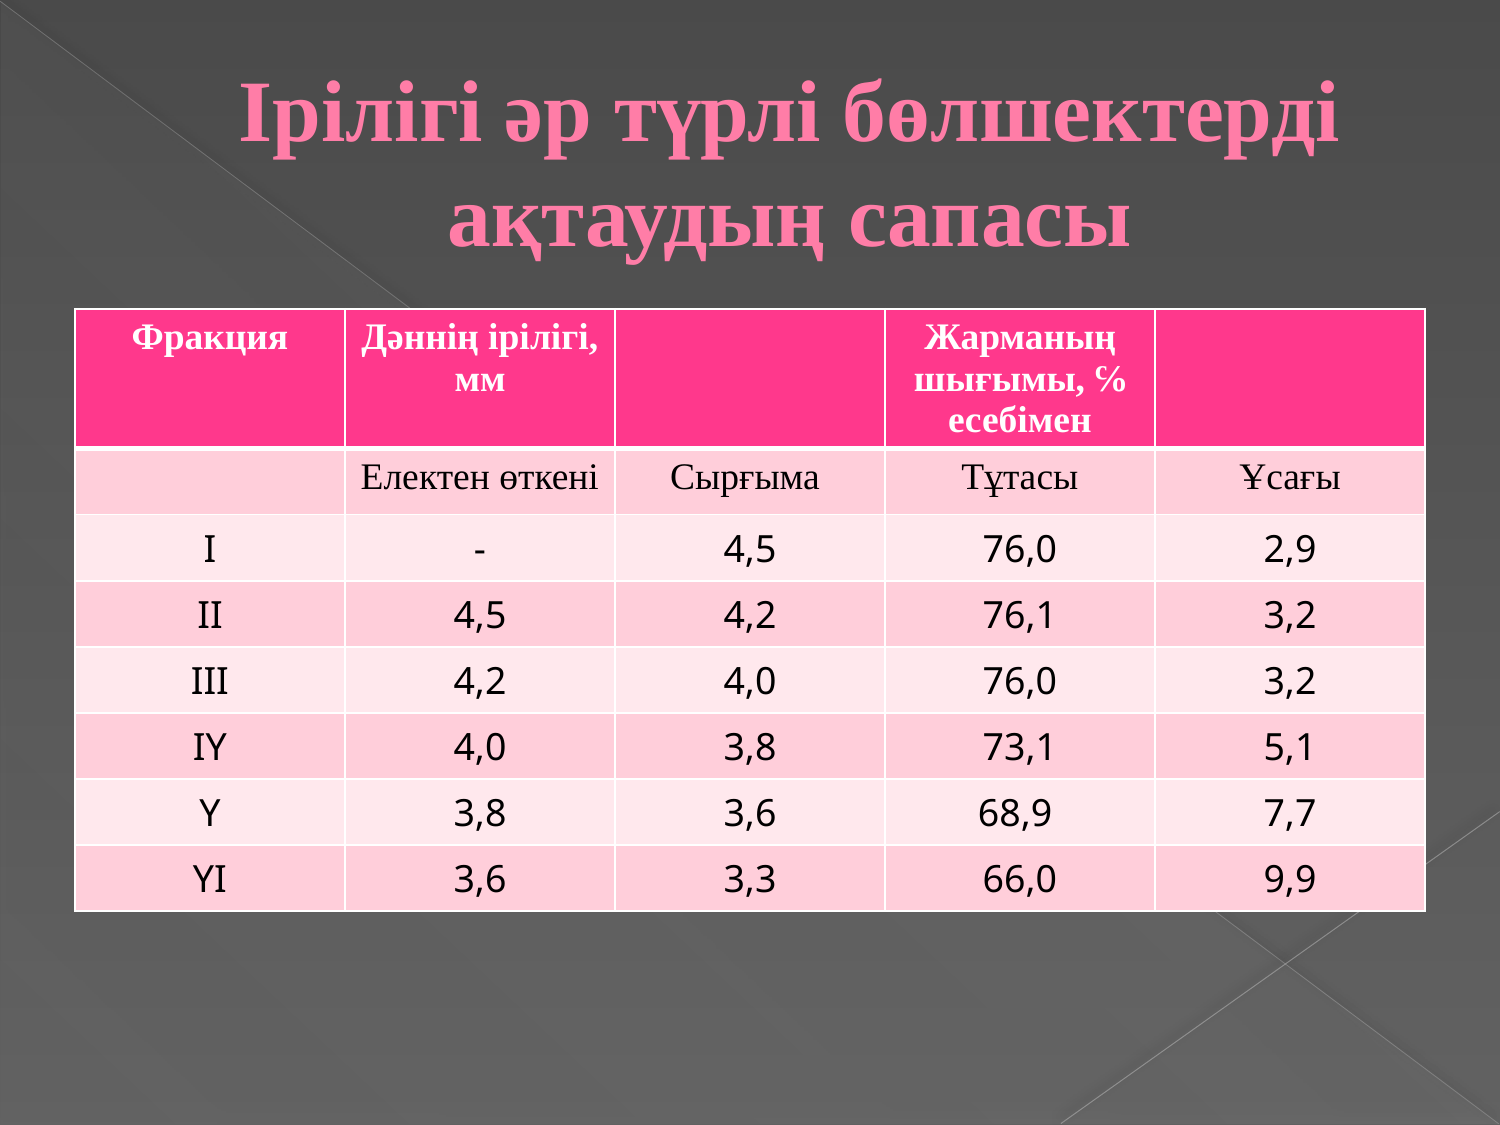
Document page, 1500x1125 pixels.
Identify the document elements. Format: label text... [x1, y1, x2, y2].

table_cell 4,0 [346, 714, 614, 778]
table_cell 3,2 [1156, 648, 1424, 712]
table_header Фракция [76, 310, 344, 446]
table_cell - [346, 515, 614, 580]
table_cell 3,2 [1156, 582, 1424, 646]
table_cell 7,7 [1156, 780, 1424, 844]
table_header Дәннің ірілігі, мм [346, 310, 614, 446]
table_header Жарманың шығымы, ℅ есебімен [886, 310, 1154, 446]
table_cell ҮІ [76, 846, 344, 910]
table_cell 4,5 [346, 582, 614, 646]
table_cell 3,6 [616, 780, 884, 844]
table_cell Електен өткені [346, 451, 614, 514]
table_cell Ұсағы [1156, 451, 1424, 514]
table_cell 73,1 [886, 714, 1154, 778]
table_cell Сырғыма [616, 451, 884, 514]
table_cell ІҮ [76, 714, 344, 778]
table_cell 4,2 [346, 648, 614, 712]
table_header [1156, 310, 1424, 446]
table_cell 4,5 [616, 515, 884, 580]
table_cell 3,6 [346, 846, 614, 910]
table_header [616, 310, 884, 446]
table_cell Тұтасы [886, 451, 1154, 514]
table_cell ІІ [76, 582, 344, 646]
table_cell 76,0 [886, 515, 1154, 580]
table_cell 3,8 [346, 780, 614, 844]
title Ірілігі әр түрлі бөлшектерді ақтаудың сапасы [75, 43, 1425, 274]
table_cell ІІІ [76, 648, 344, 712]
table_cell Ү [76, 780, 344, 844]
table_cell 5,1 [1156, 714, 1424, 778]
table_cell 4,0 [616, 648, 884, 712]
table_cell [76, 451, 344, 514]
table_cell 76,0 [886, 648, 1154, 712]
table_cell 68,9 [886, 780, 1154, 844]
table_cell 66,0 [886, 846, 1154, 910]
table_cell 9,9 [1156, 846, 1424, 910]
table_cell 2,9 [1156, 515, 1424, 580]
table_cell І [76, 515, 344, 580]
table_cell 3,8 [616, 714, 884, 778]
table_cell 76,1 [886, 582, 1154, 646]
table_cell 4,2 [616, 582, 884, 646]
table_cell 3,3 [616, 846, 884, 910]
